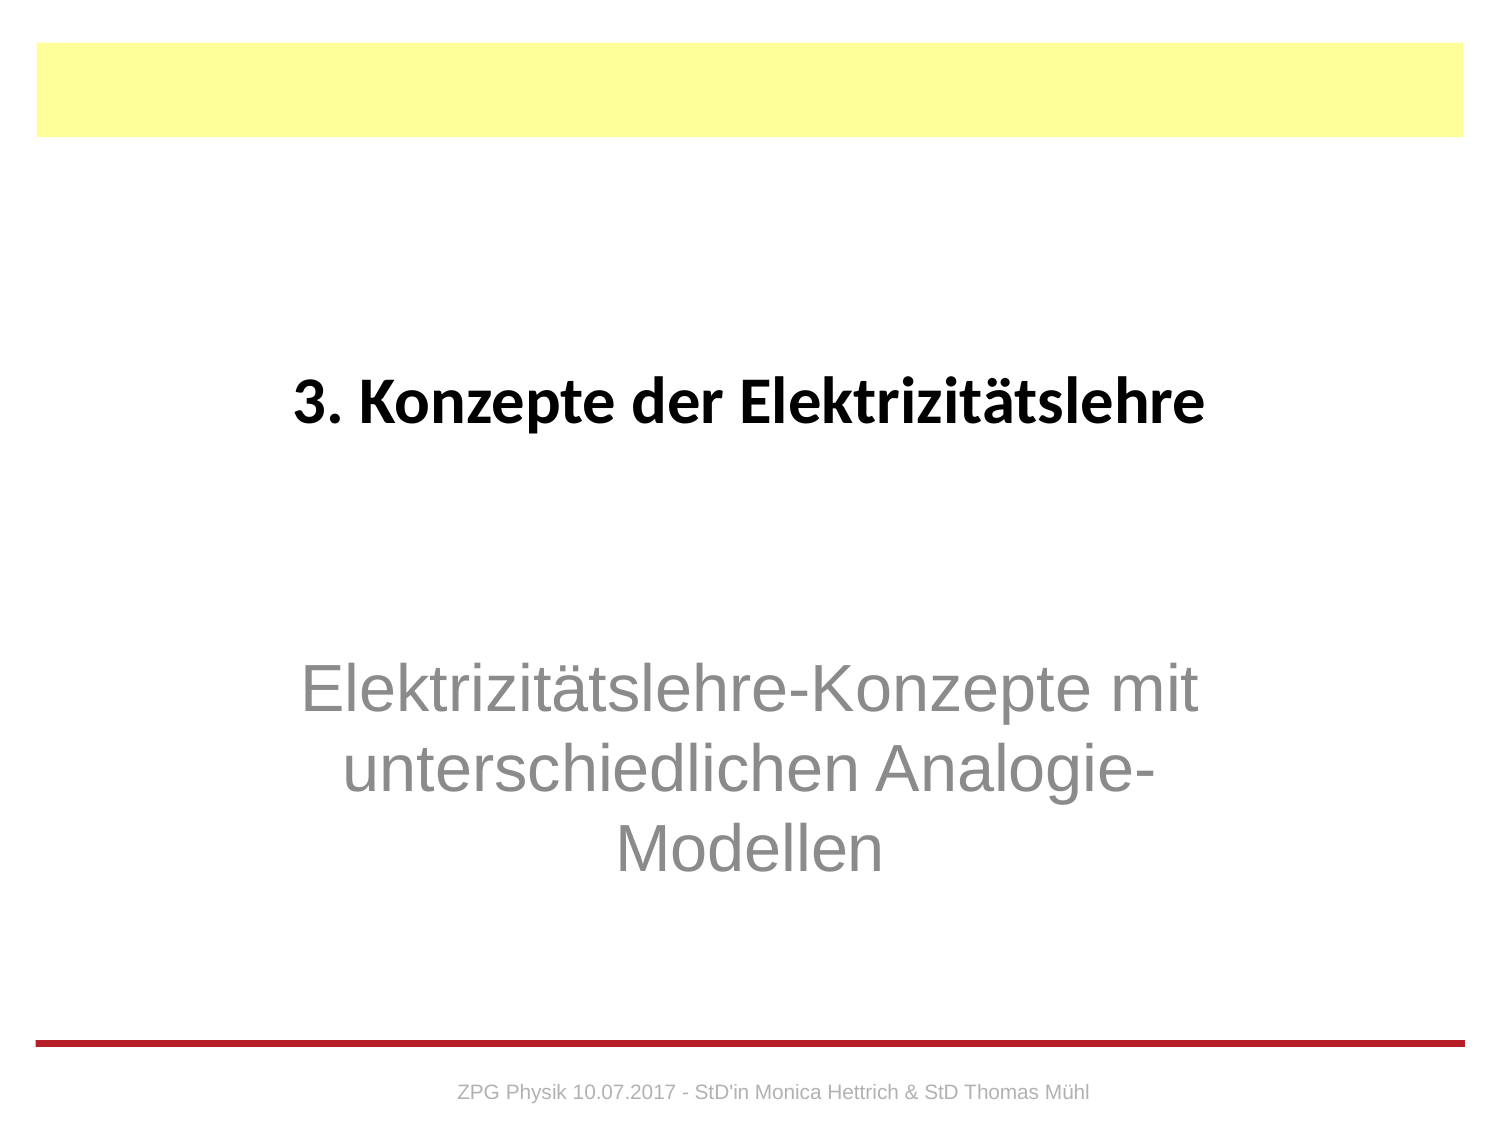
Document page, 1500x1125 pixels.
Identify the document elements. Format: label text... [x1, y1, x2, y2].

footer ZPG Physik 10.07.2017 - StD'in Monica Hettrich & StD Thomas Mühl [407, 1061, 1140, 1122]
subtitle Elektrizitätslehre-Konzepte mit unterschiedlichen Analogie-Modellen [225, 637, 1275, 925]
title 3. Konzepte der Elektrizitätslehre [112, 349, 1388, 591]
